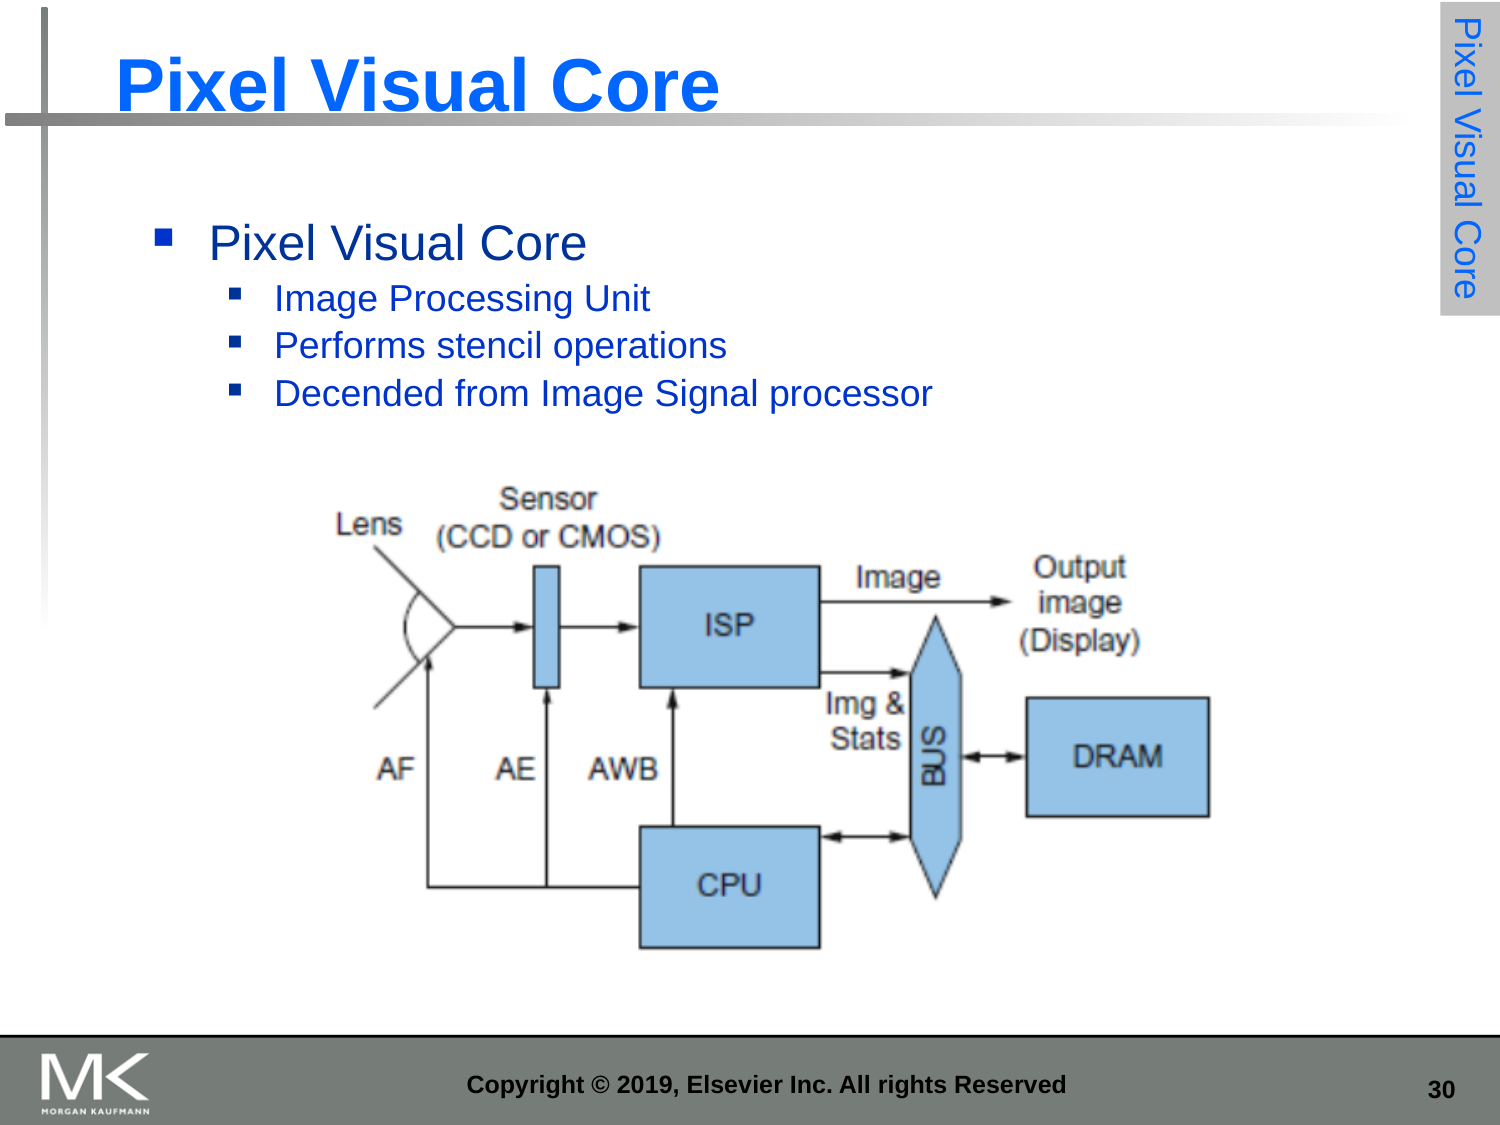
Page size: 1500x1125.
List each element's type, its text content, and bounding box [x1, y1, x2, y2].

text_box Pixel Visual Core [1440, 1, 1500, 316]
picture [29, 1046, 160, 1123]
text_box [112, 184, 1469, 1024]
text_box Pixel Visual Core Image Processing Unit Performs stencil operations Decended from Image Signal processor [137, 209, 1409, 1049]
picture [312, 455, 1230, 966]
title Pixel Visual Core [100, 27, 1440, 135]
footer Copyright © 2019, Elsevier Inc. All rights Reserved [170, 1049, 1365, 1106]
